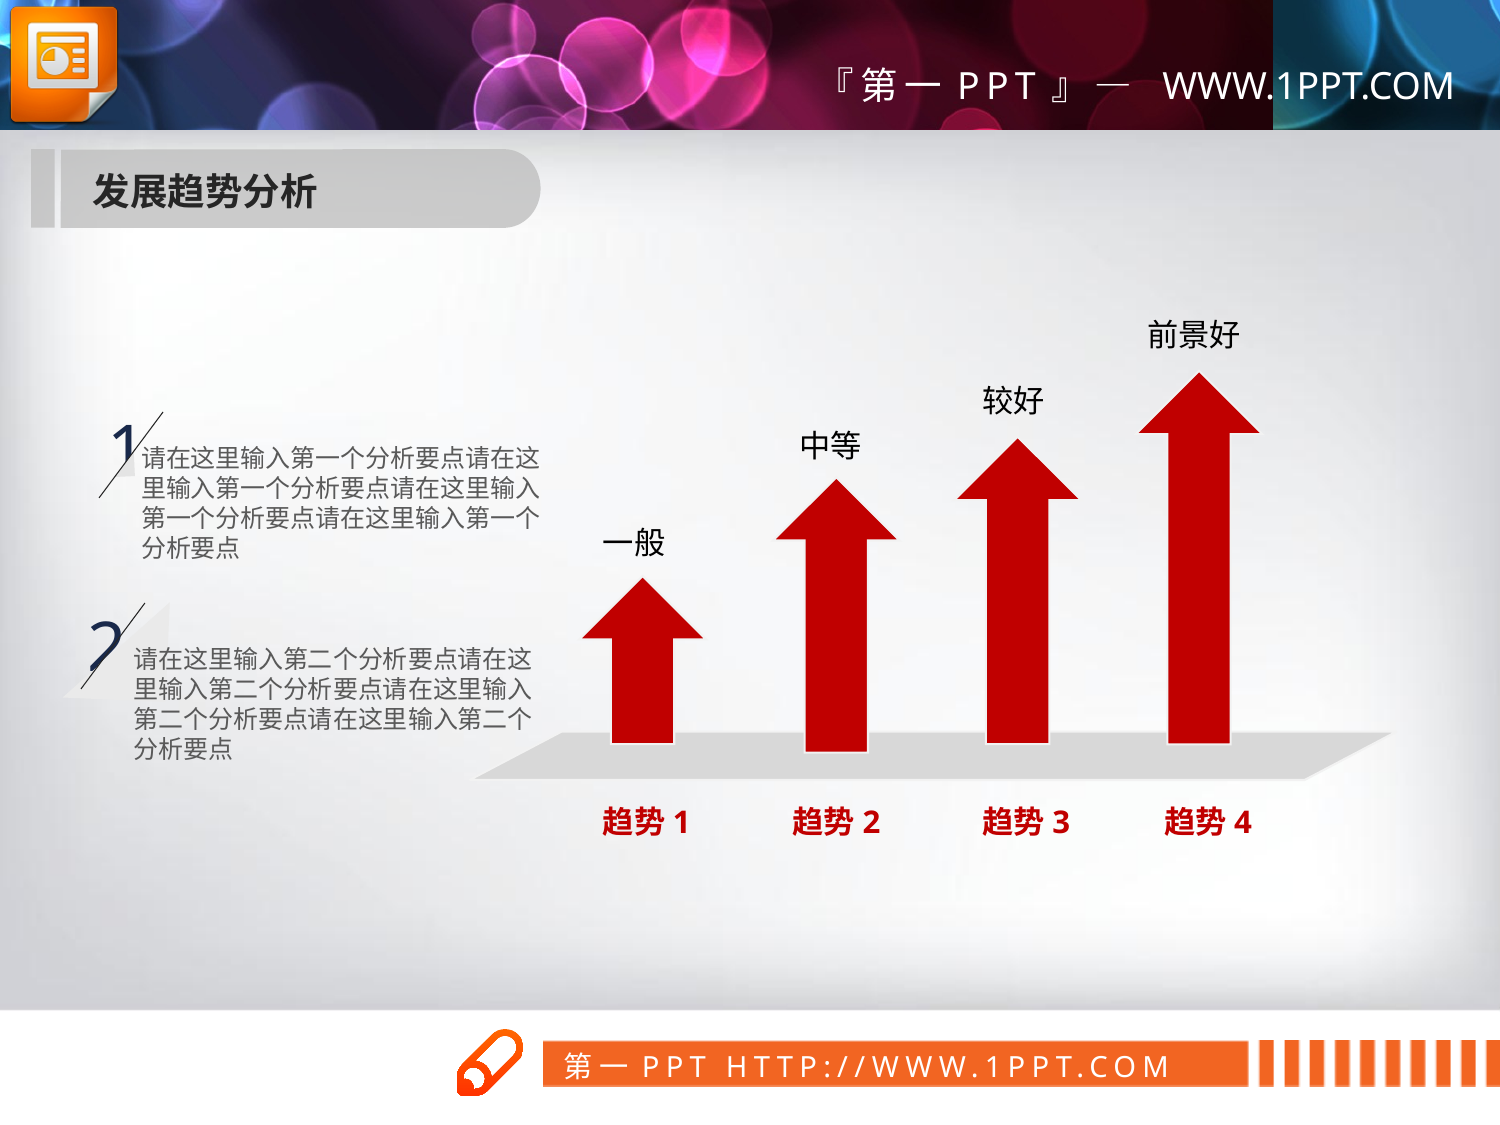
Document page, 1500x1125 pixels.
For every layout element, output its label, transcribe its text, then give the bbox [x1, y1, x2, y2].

picture [543, 1040, 1500, 1087]
text_box 发展趋势分析 [81, 162, 549, 219]
text_box [1135, 370, 1263, 745]
text_box 请在这里输入第一个分析要点请在这里输入第一个分析要点请在这里输入第一个分析要点请在这里输入第一个分析要点 [129, 436, 560, 568]
text_box [31, 149, 55, 228]
text_box 前景好 [1135, 309, 1267, 359]
text_box [954, 436, 1082, 745]
text_box [579, 576, 706, 745]
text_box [92, 398, 164, 499]
text_box [772, 477, 900, 753]
text_box 趋势4 [1153, 796, 1280, 846]
text_box [60, 149, 532, 228]
text_box [469, 731, 1397, 781]
text_box 趋势2 [781, 796, 909, 846]
text_box 较好 [971, 376, 1065, 425]
text_box 中等 [788, 420, 881, 469]
text_box 一般 [591, 517, 719, 567]
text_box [64, 594, 168, 701]
text_box 趋势3 [971, 796, 1098, 846]
text_box 趋势1 [591, 796, 719, 846]
text_box 请在这里输入第二个分析要点请在这里输入第二个分析要点请在这里输入第二个分析要点请在这里输入第二个分析要点 [122, 638, 565, 770]
picture [0, 0, 1500, 1012]
